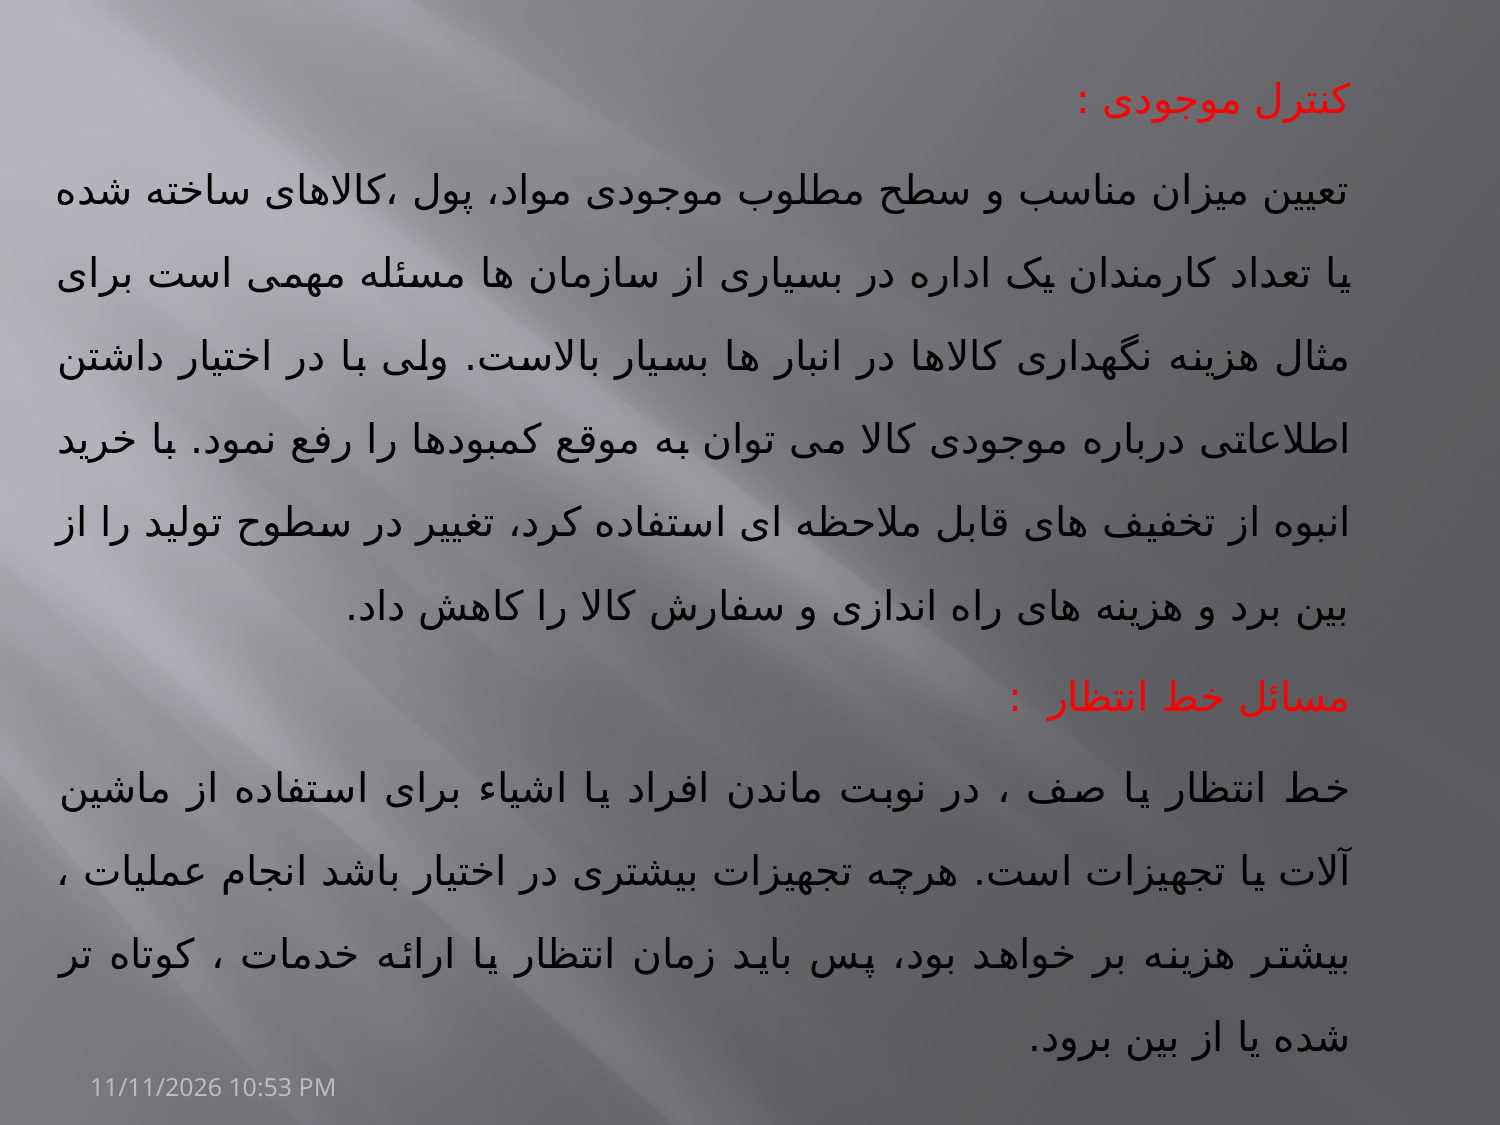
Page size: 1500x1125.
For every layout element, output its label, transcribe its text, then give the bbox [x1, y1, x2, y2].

list کنترل موجودی : تعیین میزان مناسب و سطح مطلوب موجودی مواد، پول ،کالاهای ساخته شده یا تعداد کارمندان یک اداره در بسیاری از سازمان ها مسئله مهمی است برای مثال هزینه نگهداری کالاها در انبار ها بسیار بالاست. ولی با در اختیار داشتن اطلاعاتی درباره موجودی کالا می توان به موقع کمبودها را رفع نمود. با خرید انبوه از تخفیف های قابل ملاحظه ای استفاده کرد، تغییر در سطوح تولید را از بین برد و هزینه های راه اندازی و سفارش کالا را کاهش داد. مسائل خط انتظار : خط انتظار یا صف ، در نوبت ماندن افراد یا اشیاء برای استفاده از ماشین آلات یا تجهیزات است. هرچه تجهیزات بیشتری در اختیار باشد انجام عملیات ، بیشتر هزینه بر خواهد بود، پس باید زمان انتظار یا ارائه خدمات ، کوتاه تر شده یا از بین برود. [41, 30, 1447, 1083]
slide_number 20/مارس/1 [75, 1052, 425, 1113]
